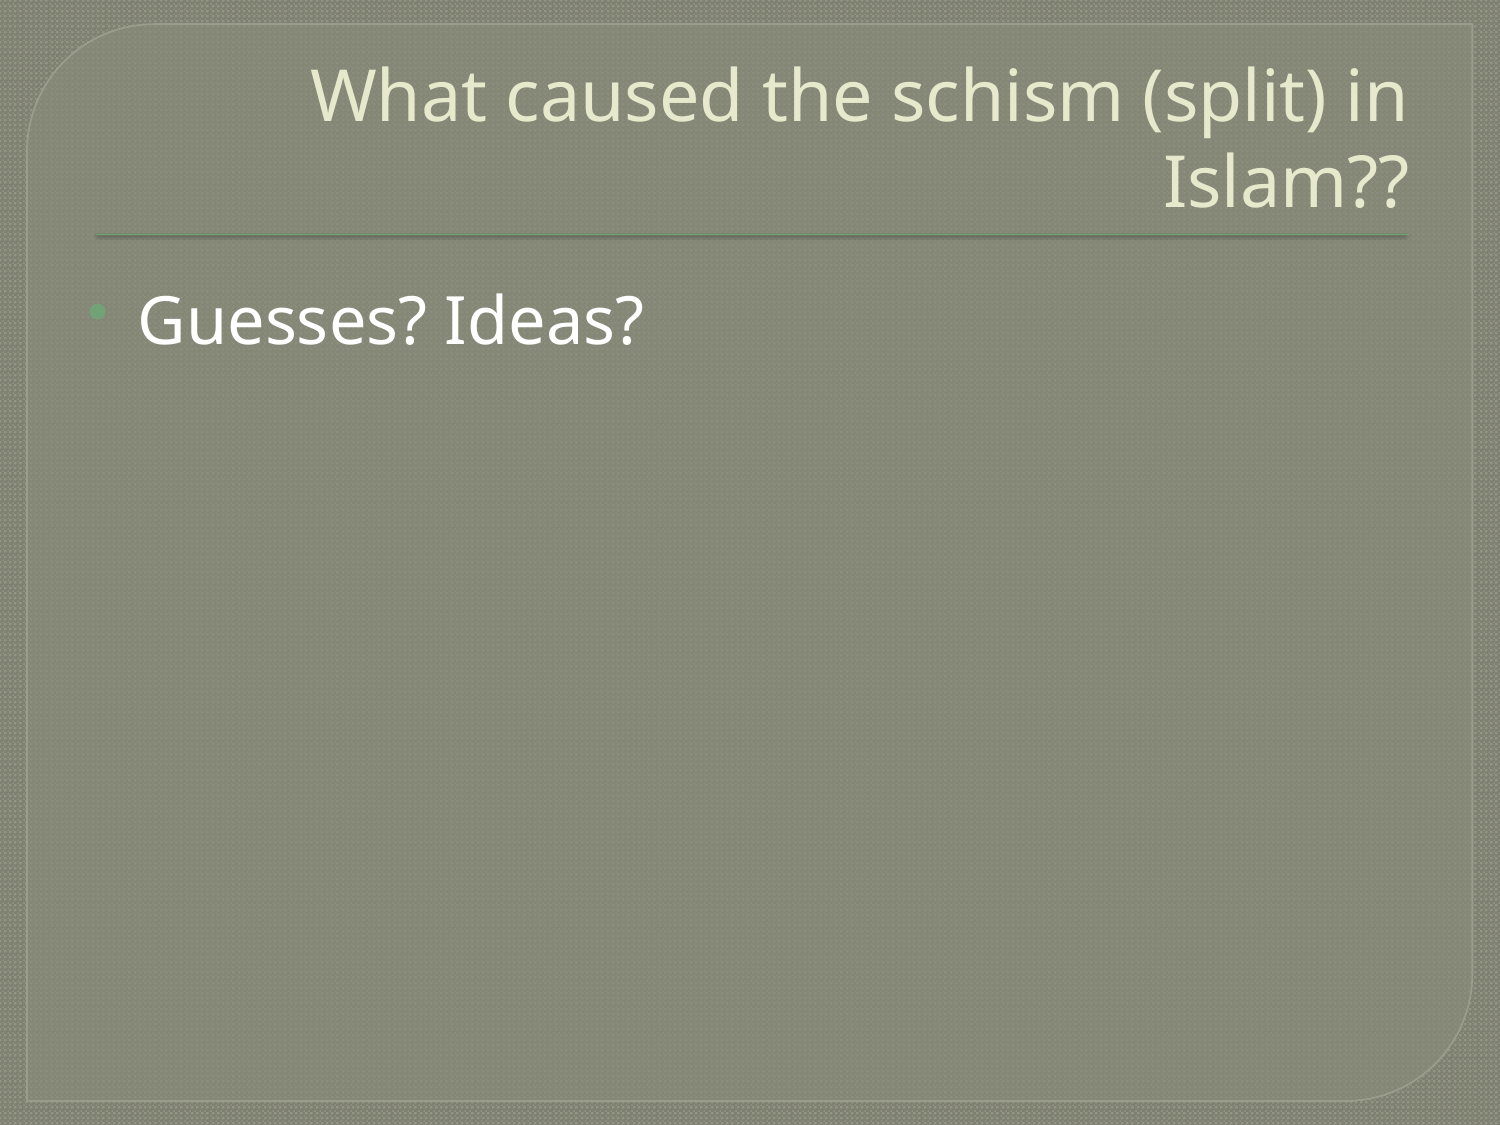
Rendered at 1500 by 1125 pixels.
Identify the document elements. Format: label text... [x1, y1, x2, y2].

list Guesses? Ideas? [75, 270, 1425, 1013]
title What caused the schism (split) in Islam?? [75, 41, 1425, 230]
